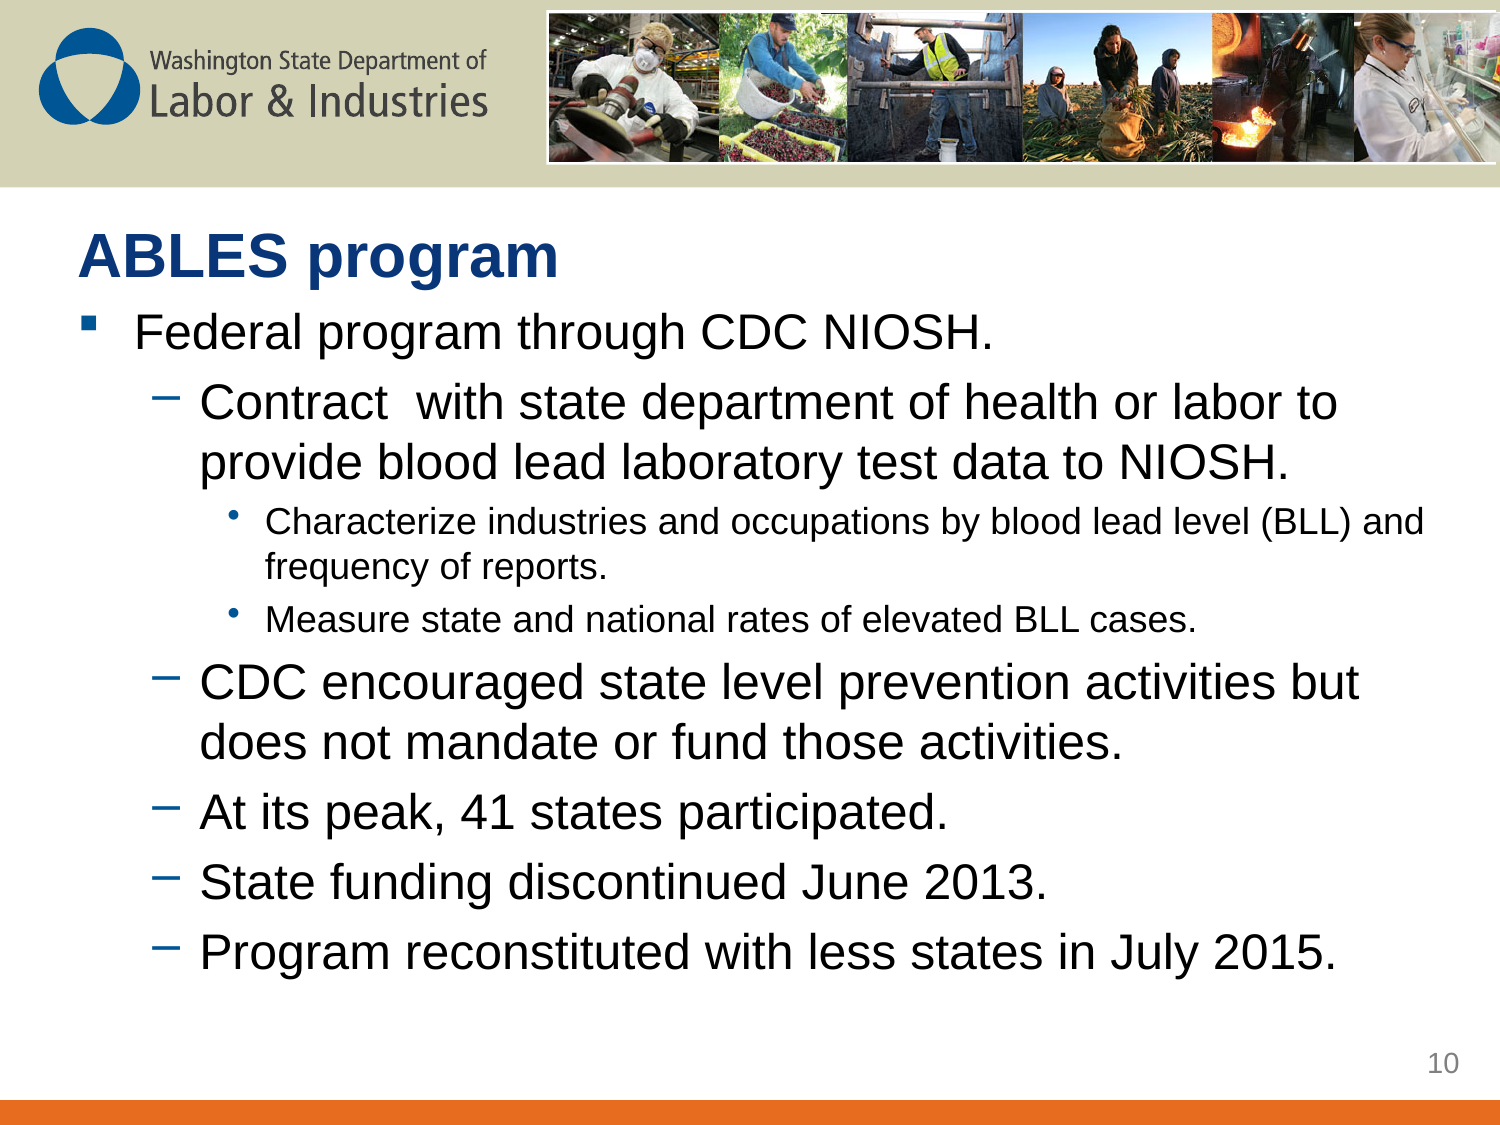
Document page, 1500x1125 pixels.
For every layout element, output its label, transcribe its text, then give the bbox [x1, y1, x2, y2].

list ABLES program Federal program through CDC NIOSH. Contract with state department of health or labor to provide blood lead laboratory test data to NIOSH. Characterize industries and occupations by blood lead level (BLL) and frequency of reports. Measure state and national rates of elevated BLL cases. CDC encouraged state level prevention activities but does not mandate or fund those activities. At its peak, 41 states participated. State funding discontinued June 2013. Program reconstituted with less states in July 2015. [62, 207, 1450, 1038]
picture [549, 12, 1500, 162]
text_box 10 [1412, 1037, 1475, 1088]
